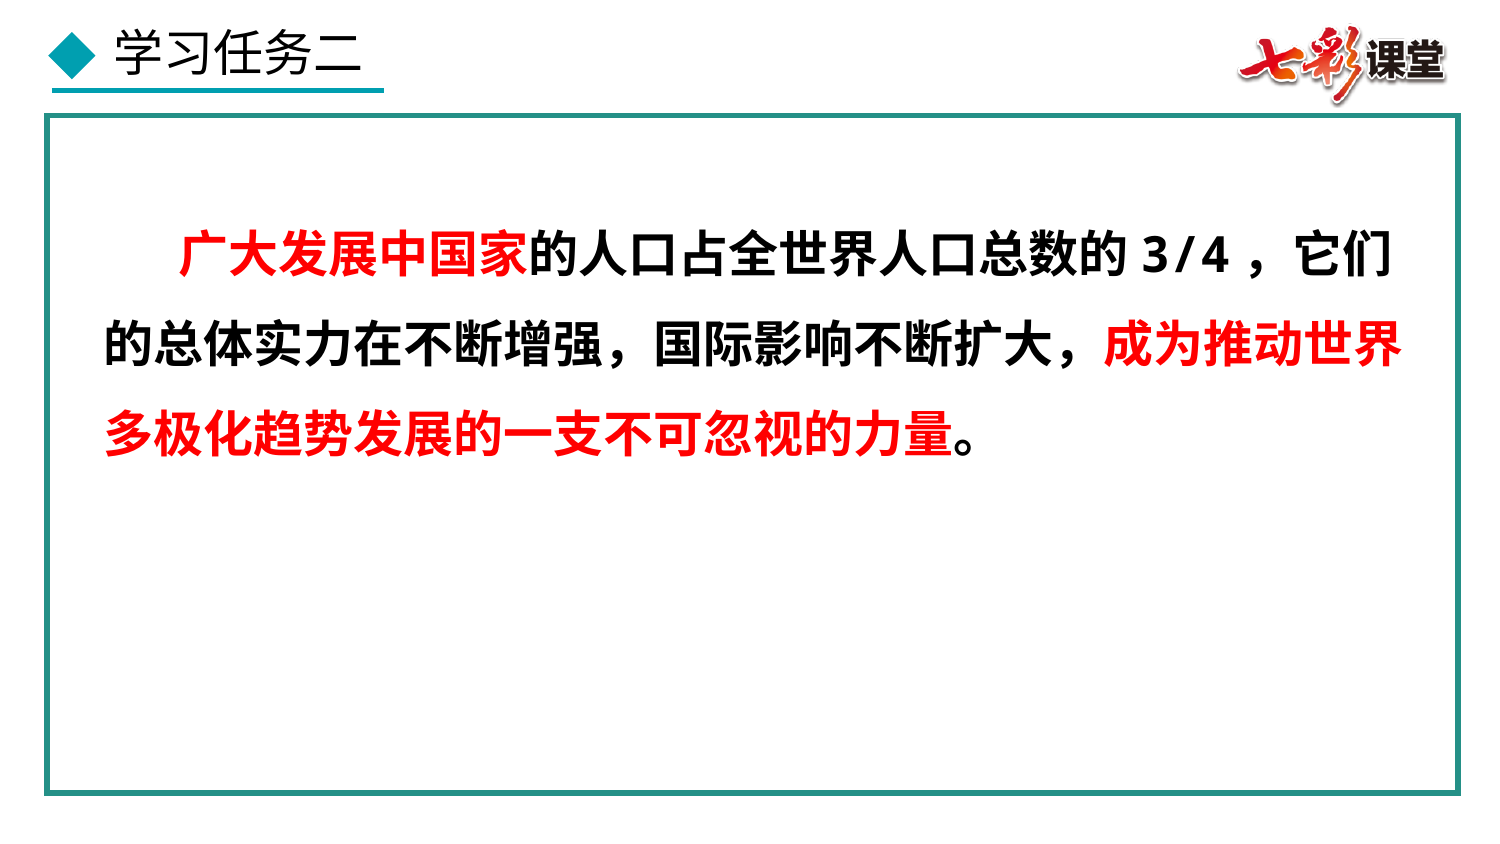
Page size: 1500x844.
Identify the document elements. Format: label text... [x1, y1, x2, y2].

picture [1234, 20, 1451, 108]
text_box 广大发展中国家的人口占全世界人口总数的3/4，它们的总体实力在不断增强，国际影响不断扩大，成为推动世界多极化趋势发展的一支不可忽视的力量。 [88, 185, 1436, 471]
